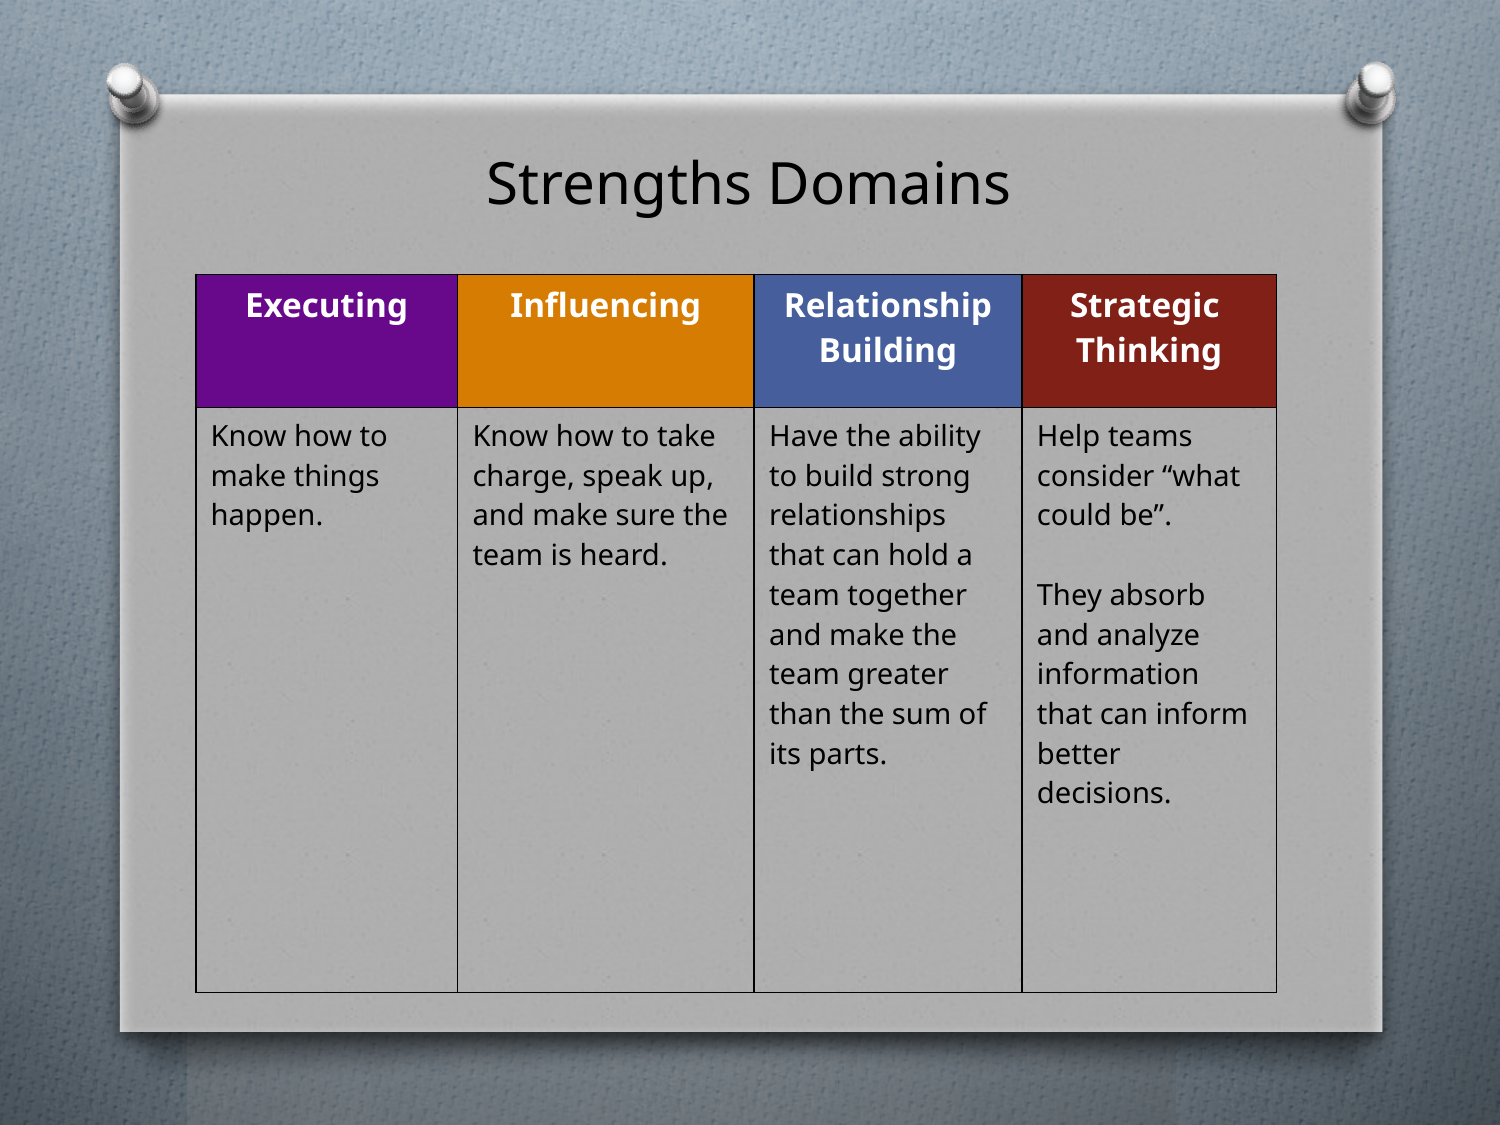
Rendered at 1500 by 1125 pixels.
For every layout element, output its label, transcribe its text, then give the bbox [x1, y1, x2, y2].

title Strengths Domains [177, 134, 1321, 229]
table_header Relationship Building [755, 275, 1021, 407]
table_cell Know how to make things happen. [197, 408, 457, 992]
picture [1317, 35, 1439, 156]
table_cell Help teams consider “what could be”. They absorb and analyze information that can inform better decisions. [1023, 408, 1276, 992]
table_cell Know how to take charge, speak up, and make sure the team is heard. [458, 408, 753, 992]
table_header Influencing [458, 275, 753, 407]
table_header Executing [197, 275, 457, 407]
table_cell Have the ability to build strong relationships that can hold a team together and make the team greater than the sum of its parts. [755, 408, 1021, 992]
table_header Strategic Thinking [1023, 275, 1276, 407]
picture [75, 29, 198, 153]
